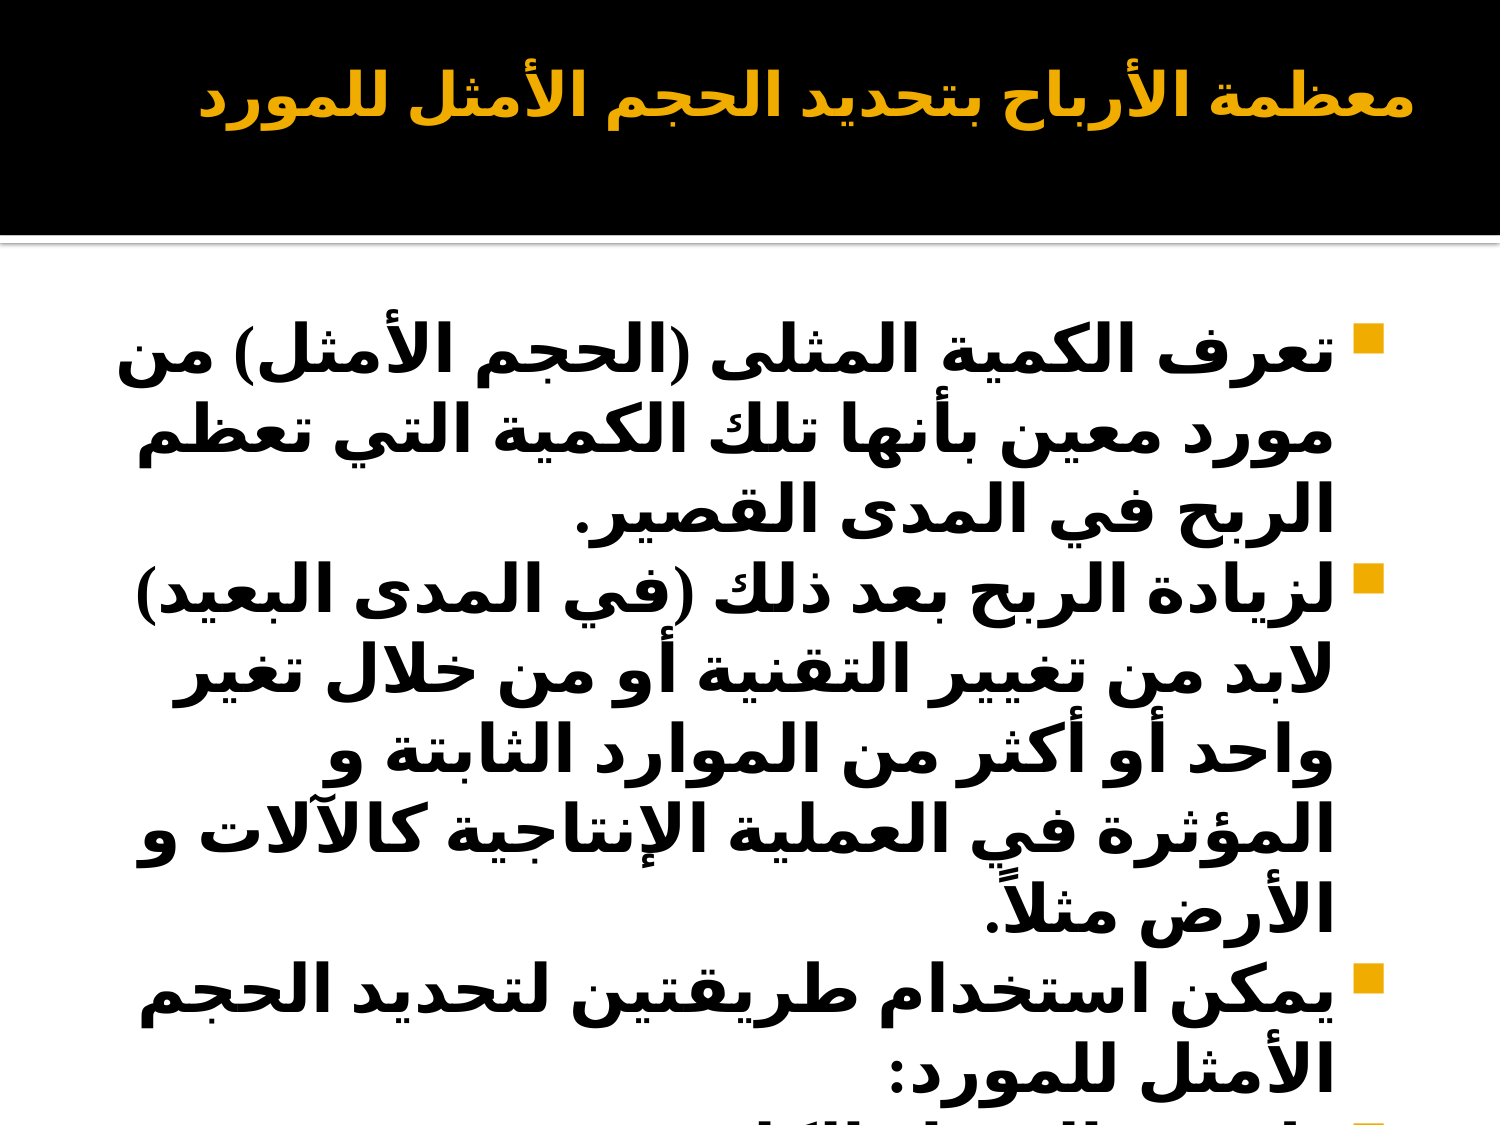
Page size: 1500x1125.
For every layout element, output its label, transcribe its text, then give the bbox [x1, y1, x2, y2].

list تعرف الكمية المثلى (الحجم الأمثل) من مورد معين بأنها تلك الكمية التي تعظم الربح في المدى القصير. لزيادة الربح بعد ذلك (في المدى البعيد) لابد من تغيير التقنية أو من خلال تغير واحد أو أكثر من الموارد الثابتة و المؤثرة في العملية الإنتاجية كالآلات و الأرض مثلاً. يمكن استخدام طريقتين لتحديد الحجم الأمثل للمورد: طريقة المعيار الكلي طريقة المعيار الحدي [75, 291, 1425, 1050]
title معظمة الأرباح بتحديد الحجم الأمثل للمورد [75, 25, 1425, 231]
